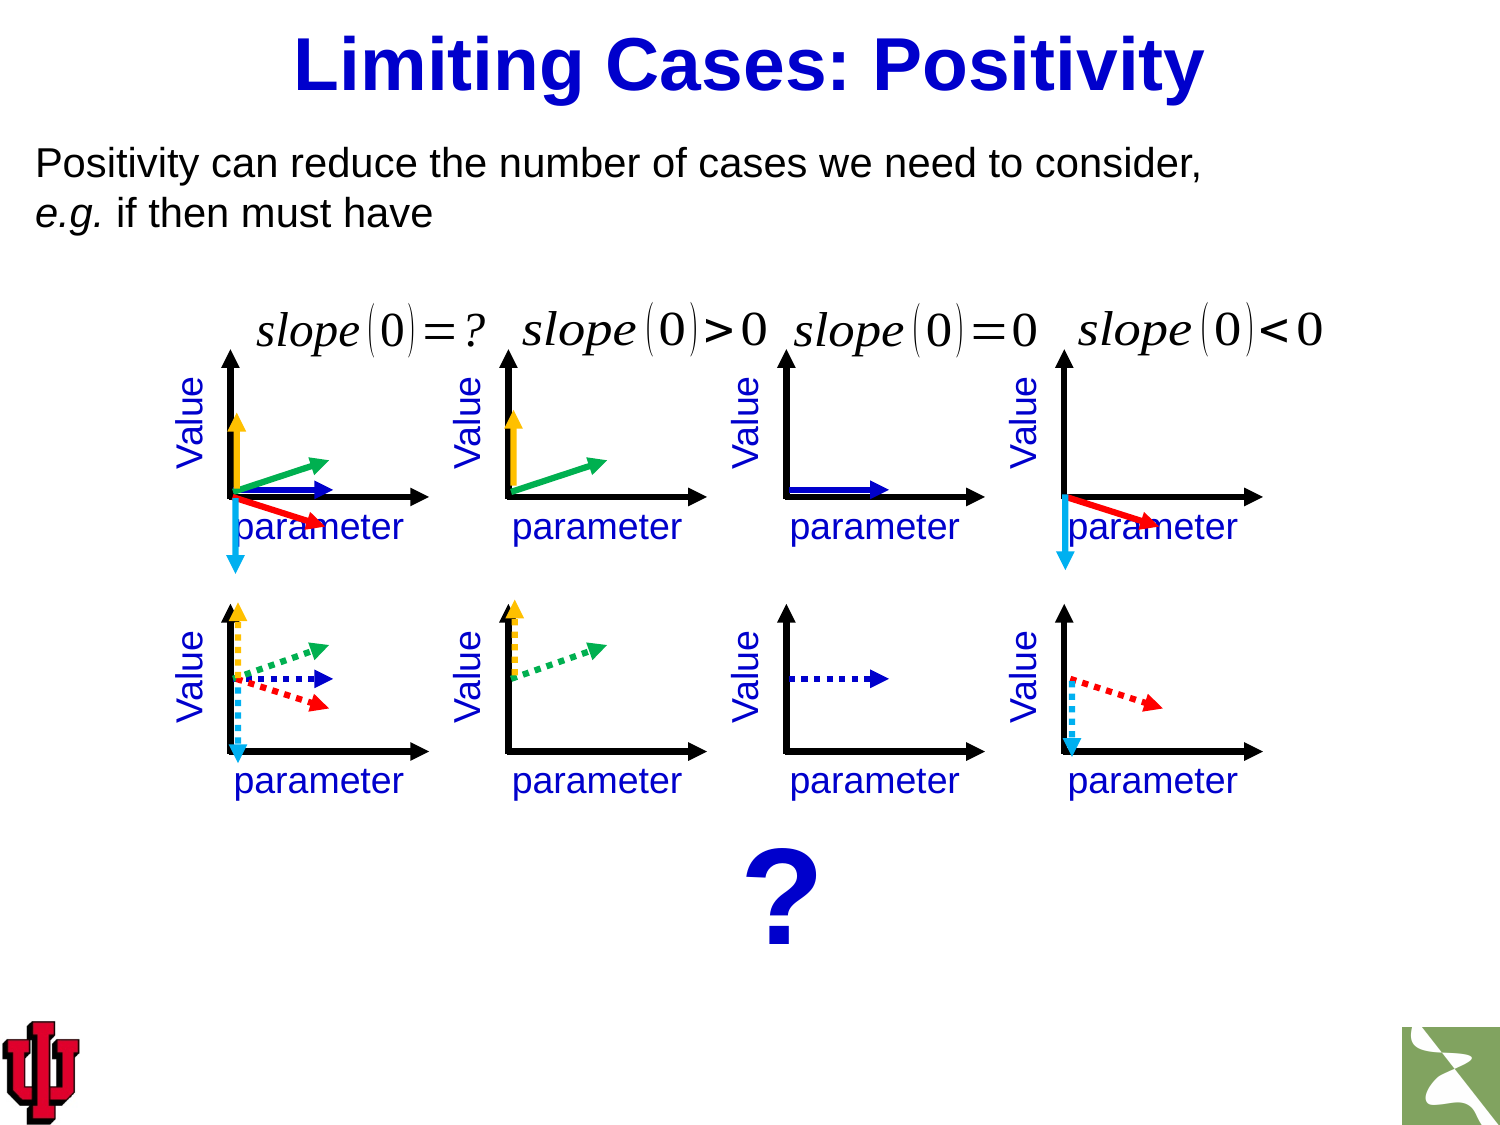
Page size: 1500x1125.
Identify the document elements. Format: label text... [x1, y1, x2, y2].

picture [0, 1020, 80, 1125]
title Limiting Cases: Positivity [0, 0, 1500, 130]
text_box ? [725, 818, 840, 980]
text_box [157, 348, 1274, 810]
picture [1402, 1027, 1500, 1125]
